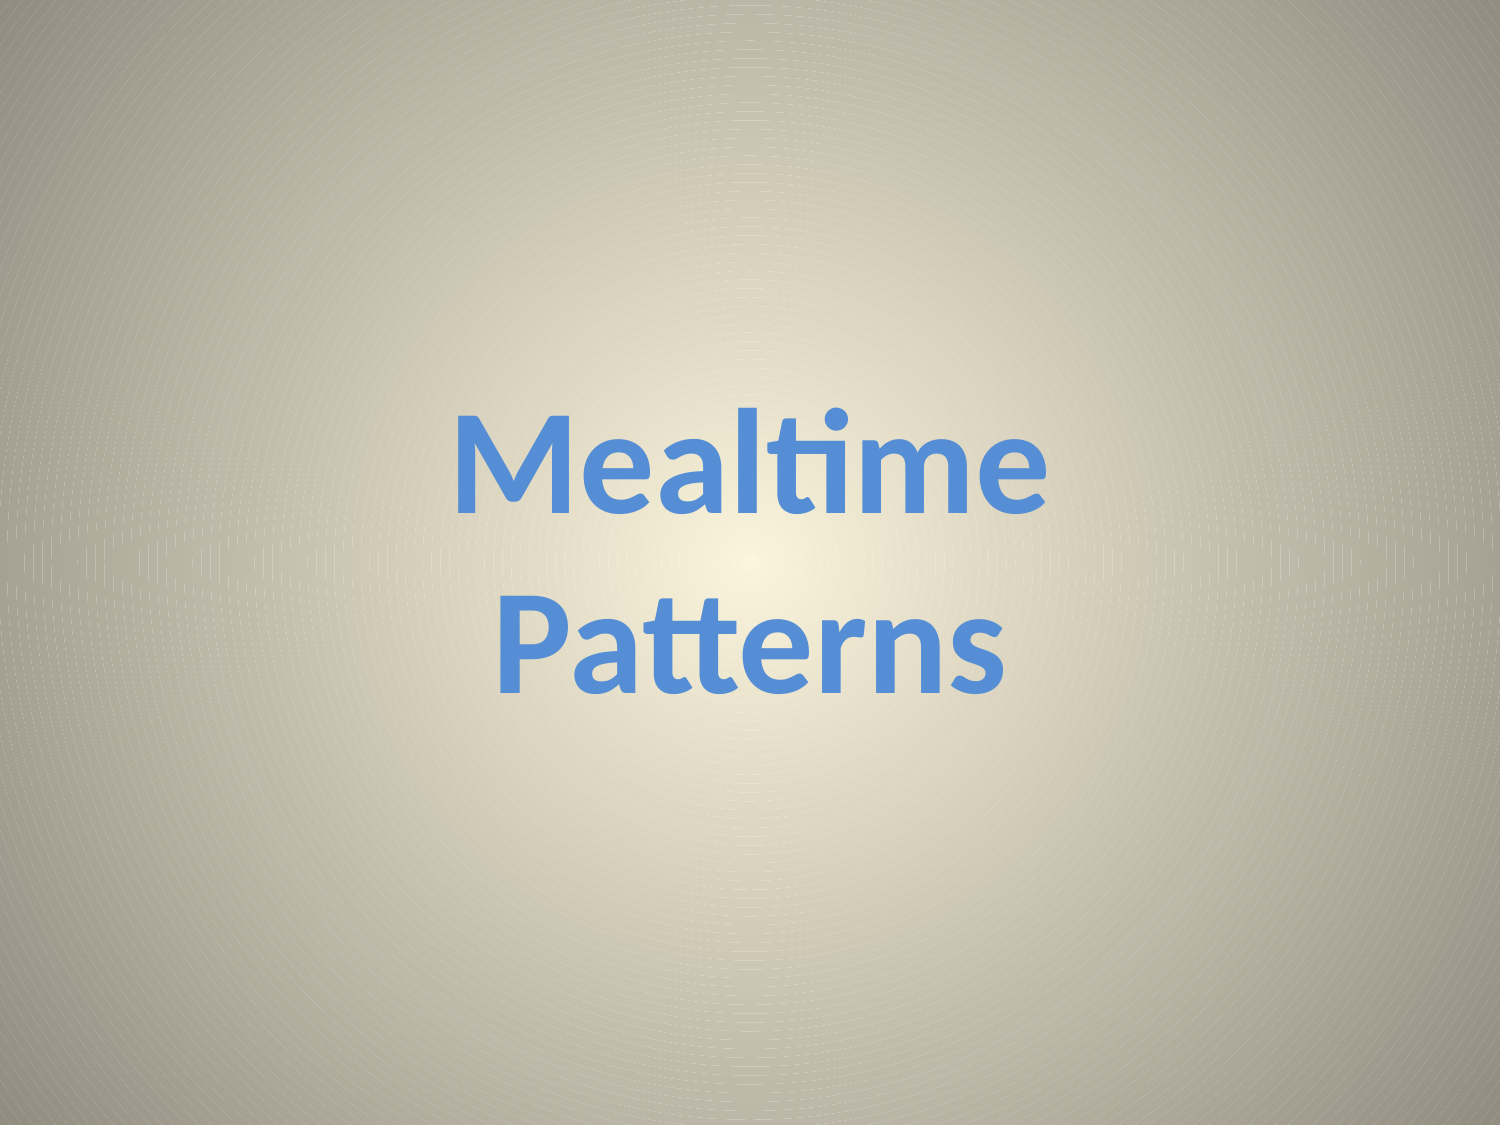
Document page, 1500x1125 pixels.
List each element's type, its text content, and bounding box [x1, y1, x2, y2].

title Mealtime Patterns [75, 45, 1425, 863]
